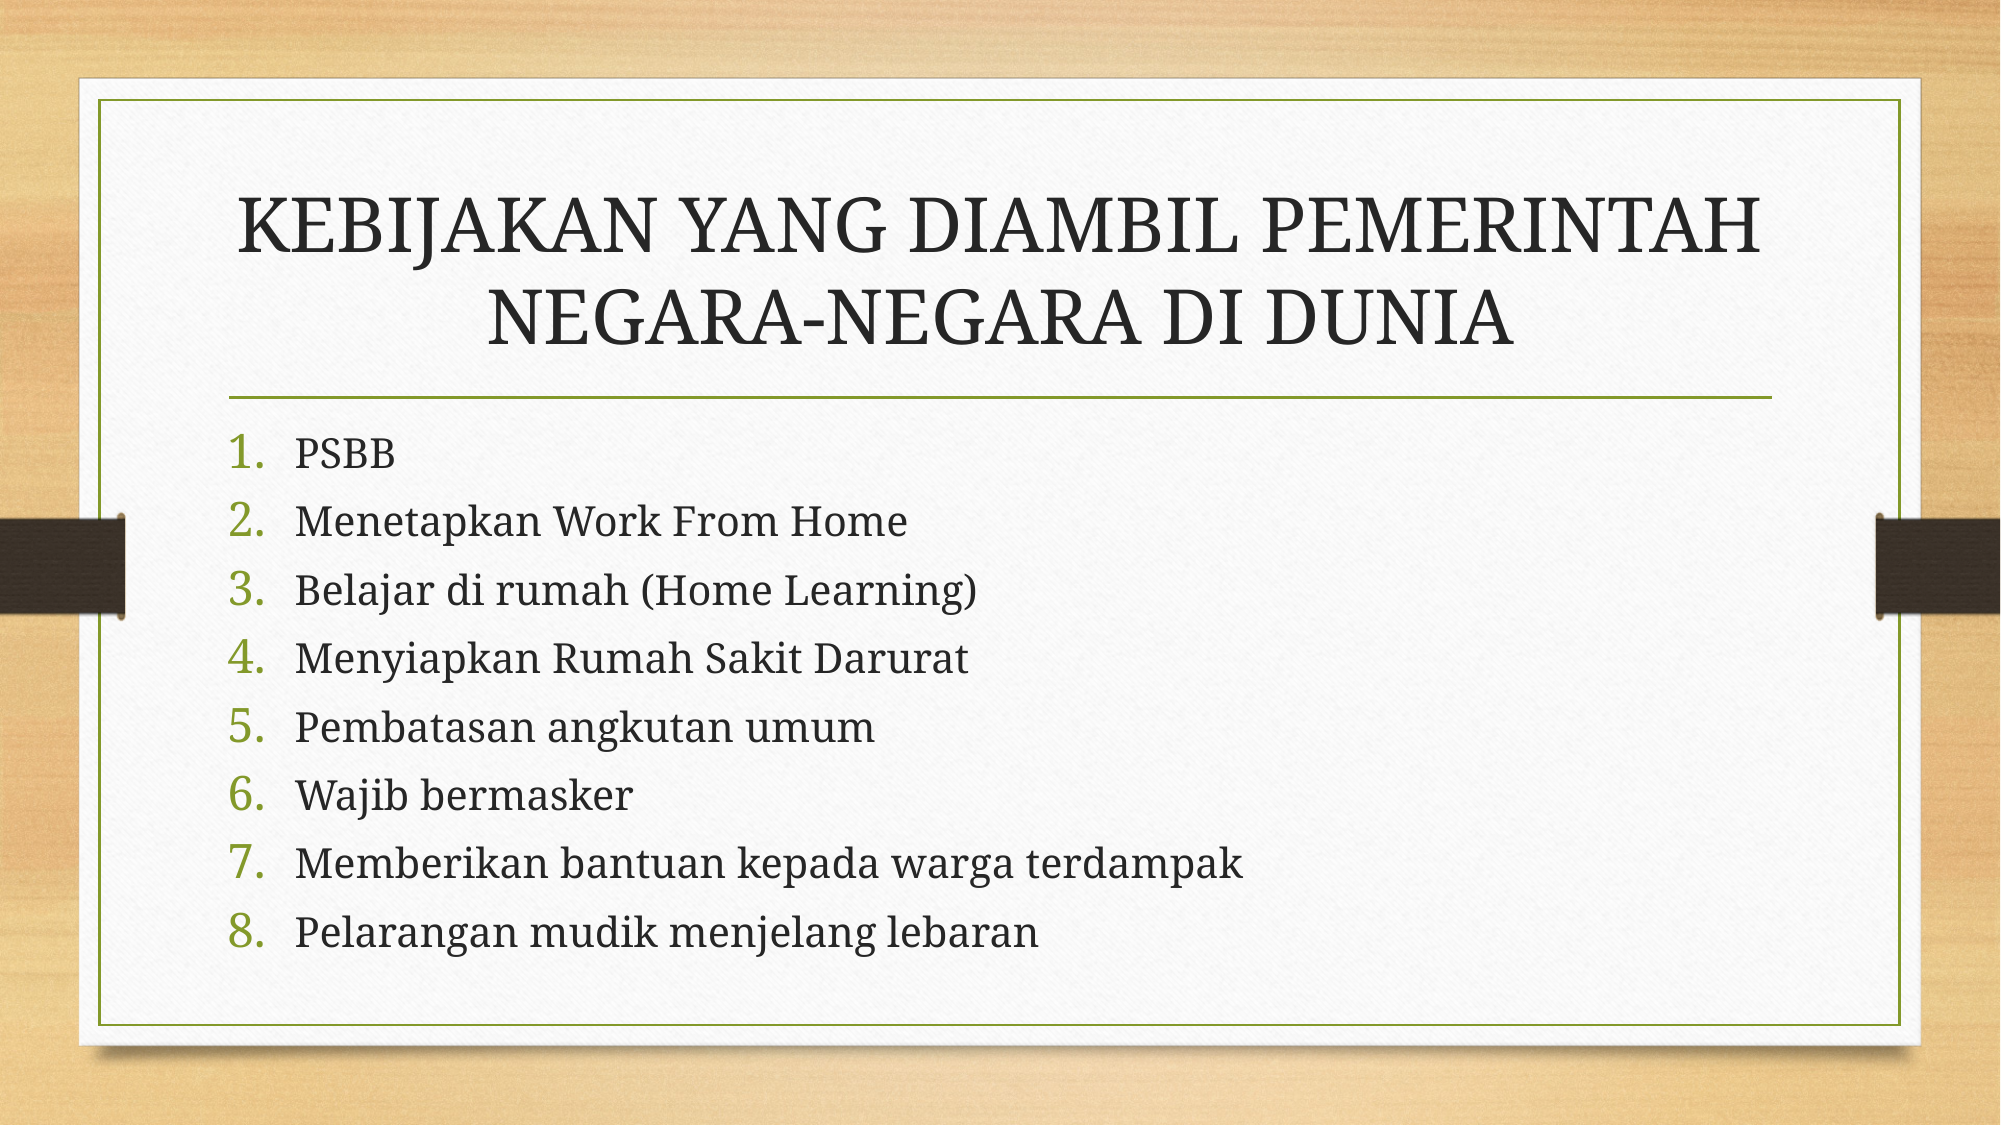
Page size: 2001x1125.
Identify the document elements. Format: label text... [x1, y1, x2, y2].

picture [0, 0, 2001, 1125]
list PSBB Menetapkan Work From Home Belajar di rumah (Home Learning) Menyiapkan Rumah Sakit Darurat Pembatasan angkutan umum Wajib bermasker Memberikan bantuan kepada warga terdampak Pelarangan mudik menjelang lebaran [212, 419, 1788, 964]
title KEBIJAKAN YANG DIAMBIL PEMERINTAH NEGARA-NEGARA DI DUNIA [212, 161, 1788, 375]
